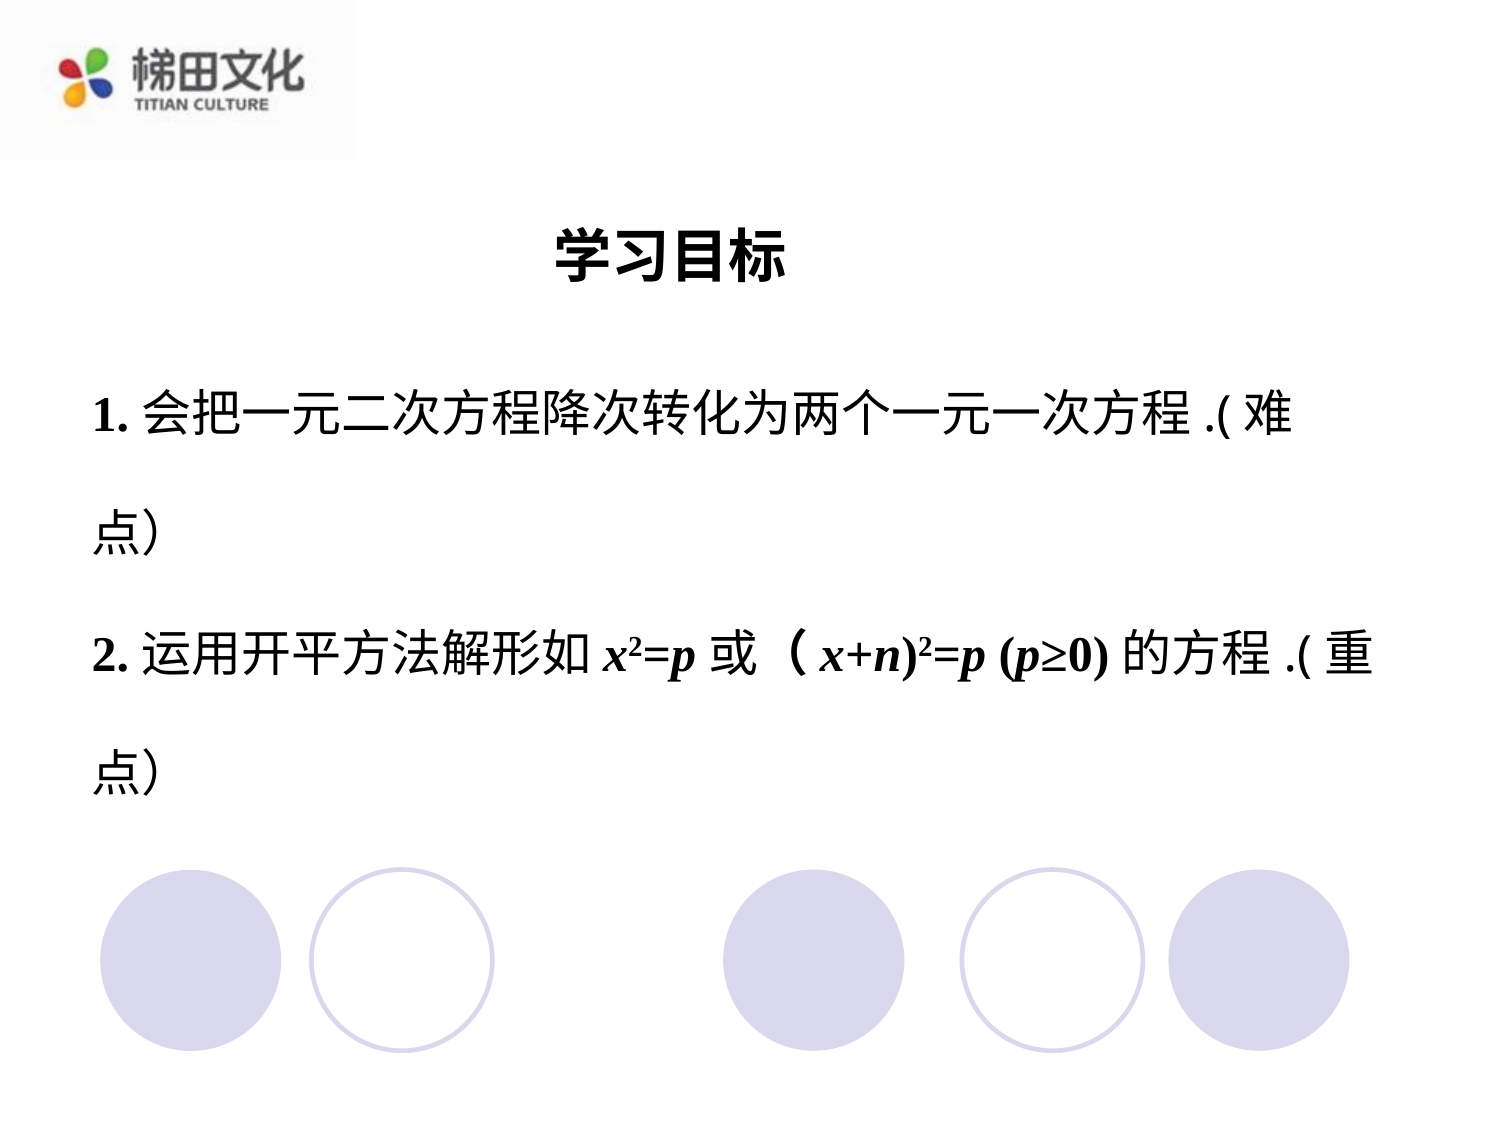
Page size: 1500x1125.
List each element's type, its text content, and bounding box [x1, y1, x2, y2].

text_box 1.会把一元二次方程降次转化为两个一元一次方程.(难点） 2.运用开平方法解形如x2=p或（x+n)2=p (p≥0)的方程.(重点） [76, 314, 1400, 809]
picture [0, 0, 355, 160]
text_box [411, 199, 856, 304]
